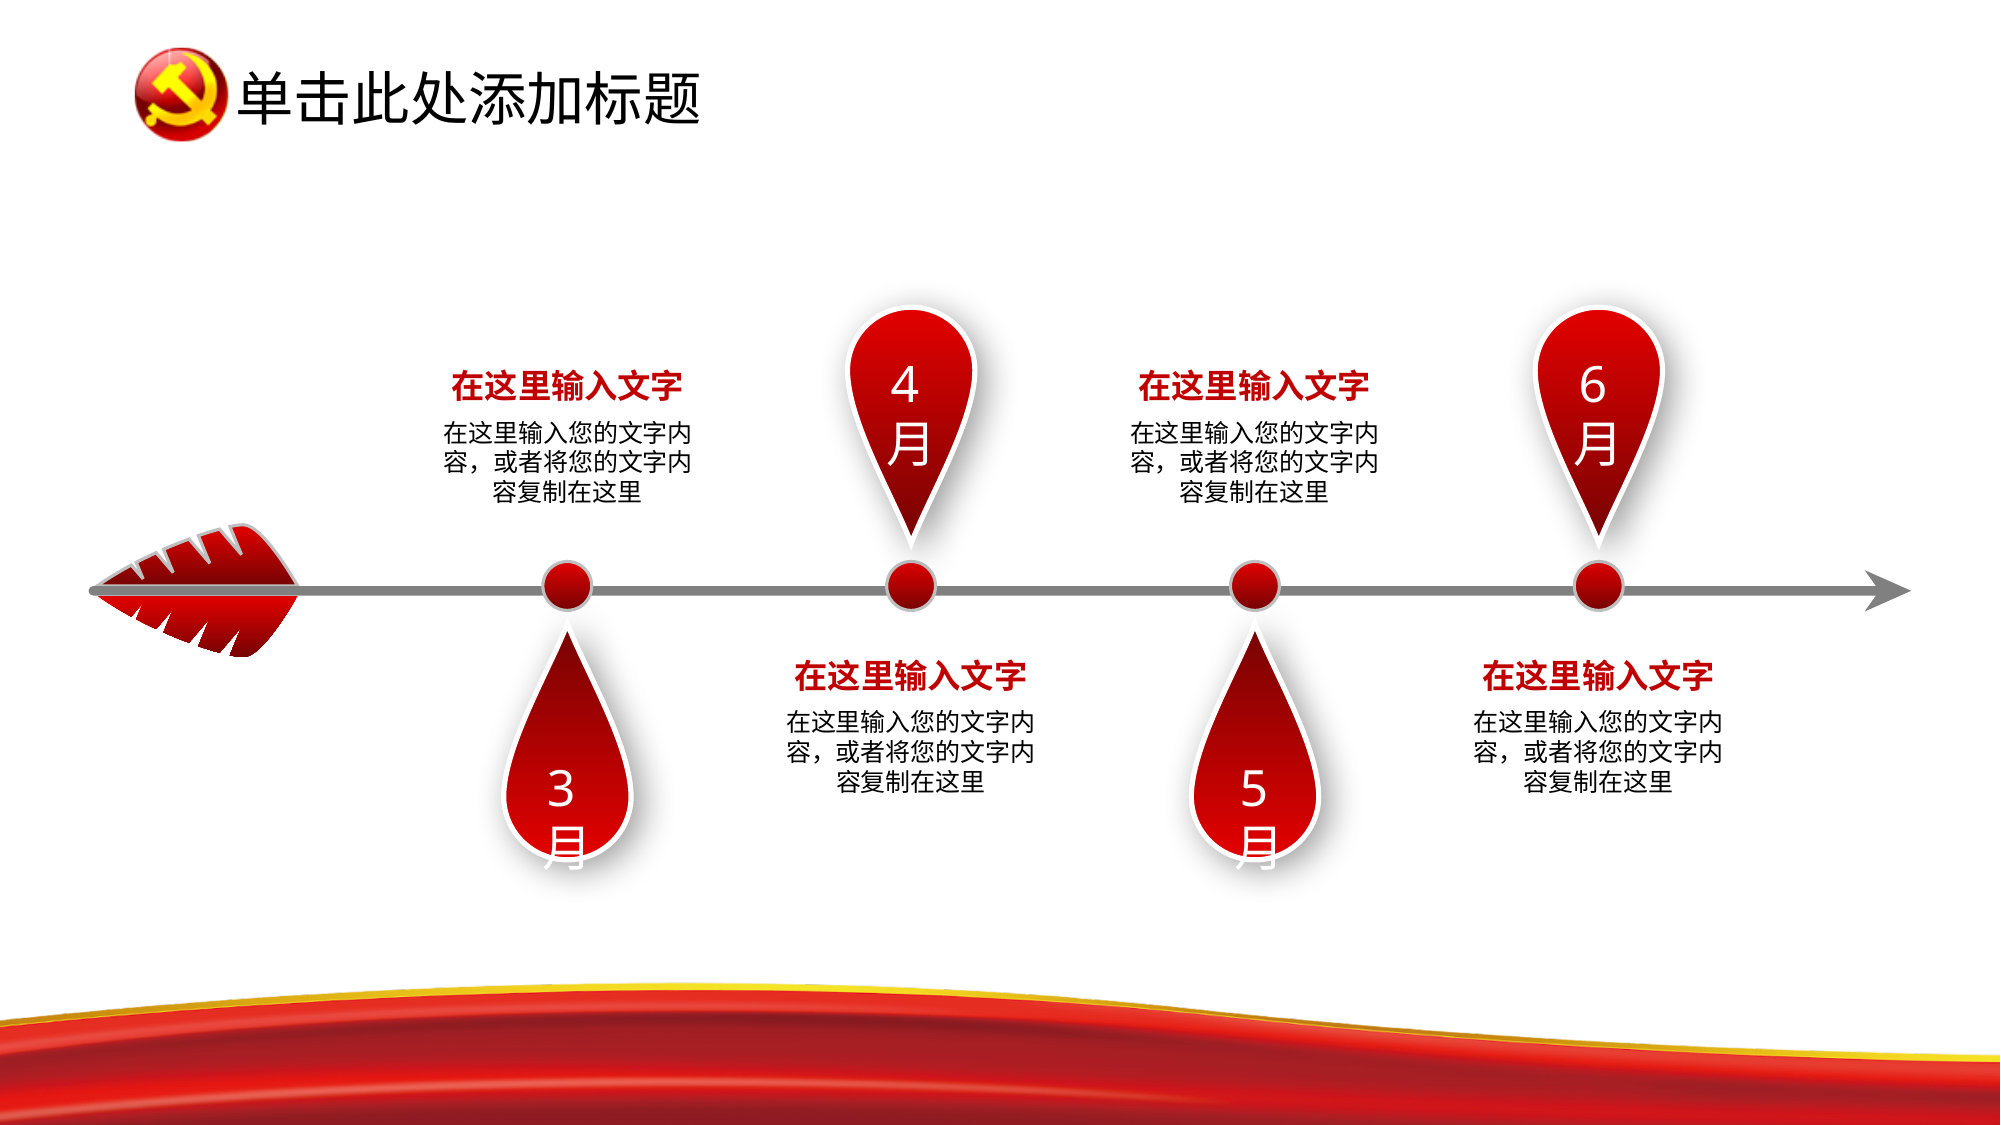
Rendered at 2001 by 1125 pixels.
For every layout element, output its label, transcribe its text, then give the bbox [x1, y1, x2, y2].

text_box 5月 [1200, 749, 1319, 884]
picture [88, 26, 281, 174]
text_box 在这里输入您的文字内容，或者将您的文字内容复制在这里 [763, 703, 1059, 804]
text_box 在这里输入您的文字内容，或者将您的文字内容复制在这里 [1107, 413, 1403, 515]
text_box 在这里输入您的文字内容，或者将您的文字内容复制在这里 [420, 413, 716, 515]
text_box [626, 759, 633, 824]
text_box 在这里输入文字 [763, 658, 1059, 703]
text_box 6月 [1539, 344, 1658, 480]
text_box 单击此处添加标题 [281, 52, 722, 143]
text_box 在这里输入文字 [420, 358, 716, 413]
text_box 在这里输入文字 [1107, 358, 1403, 413]
text_box [881, 480, 941, 524]
text_box [1190, 658, 1311, 831]
text_box 3月 [508, 749, 626, 884]
text_box [1568, 480, 1629, 524]
text_box [846, 306, 976, 407]
text_box 在这里输入您的文字内容，或者将您的文字内容复制在这里 [1451, 703, 1747, 804]
text_box 在这里输入文字 [1451, 658, 1747, 703]
text_box [511, 658, 623, 749]
text_box [1539, 306, 1664, 406]
text_box [502, 762, 508, 823]
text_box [88, 524, 1912, 658]
picture [0, 900, 2000, 1125]
text_box [1534, 345, 1539, 404]
text_box 4月 [852, 344, 970, 480]
